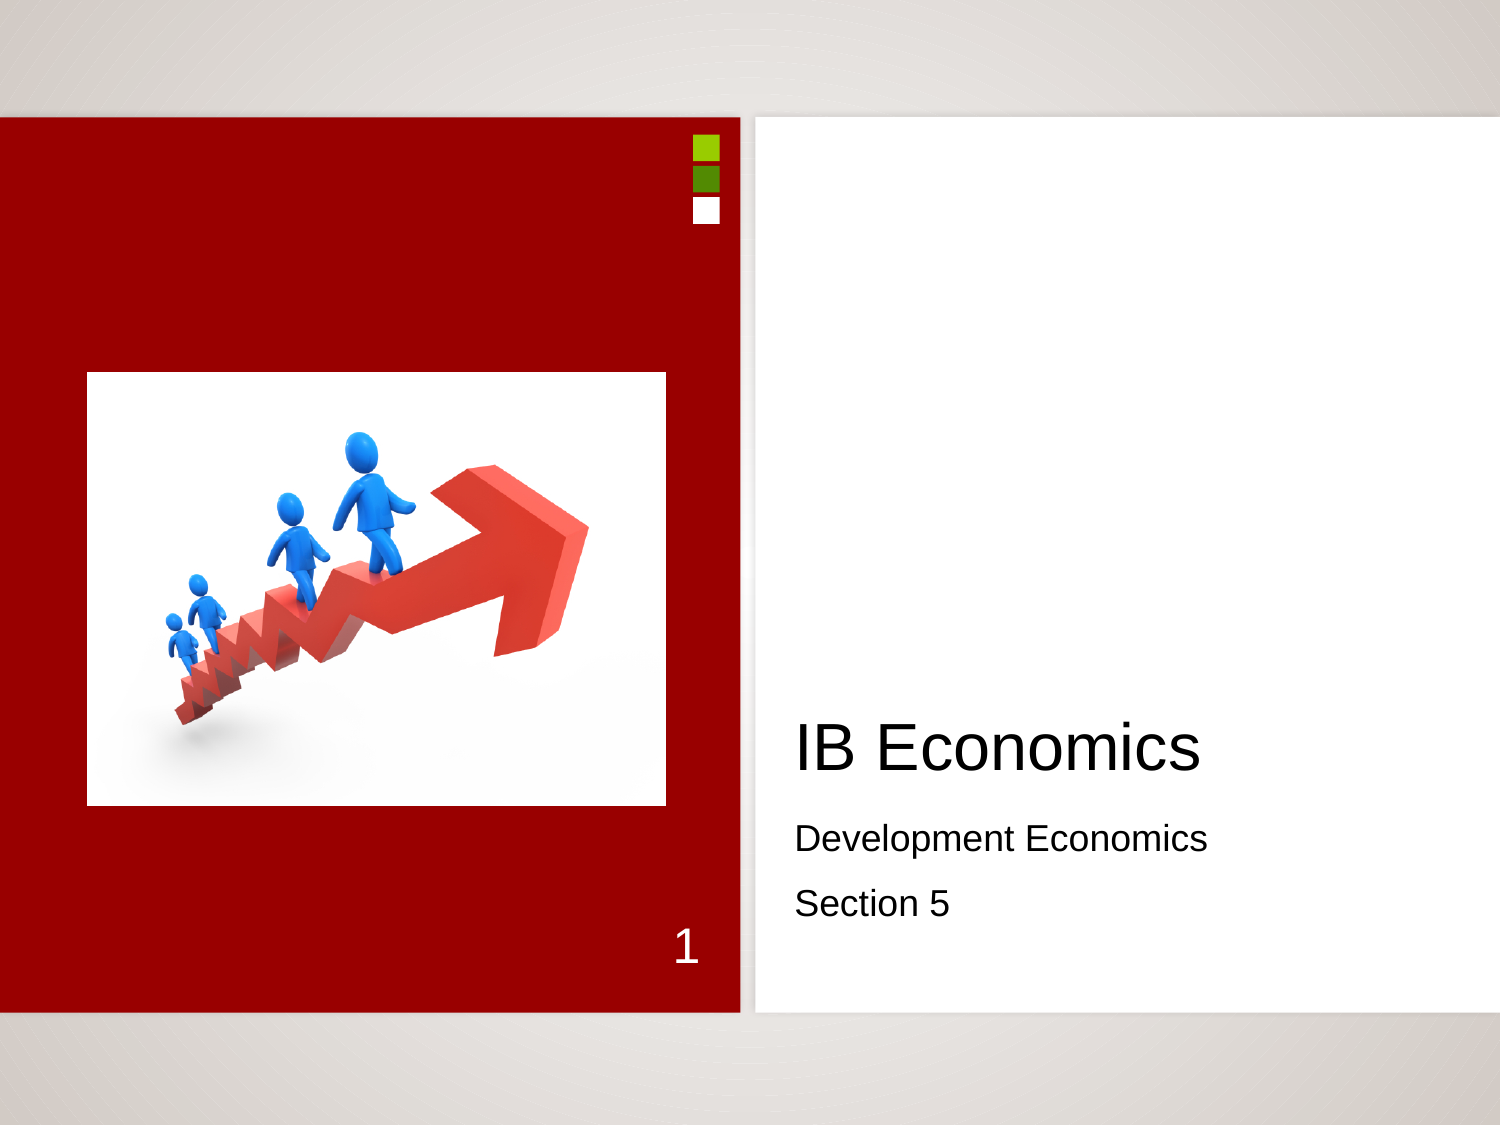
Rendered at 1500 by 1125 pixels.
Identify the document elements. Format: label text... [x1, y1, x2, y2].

subtitle Development Economics Section 5 [779, 806, 1452, 994]
slide_number 1 [523, 893, 716, 994]
title IB Economics [779, 411, 1452, 792]
picture [86, 372, 666, 807]
